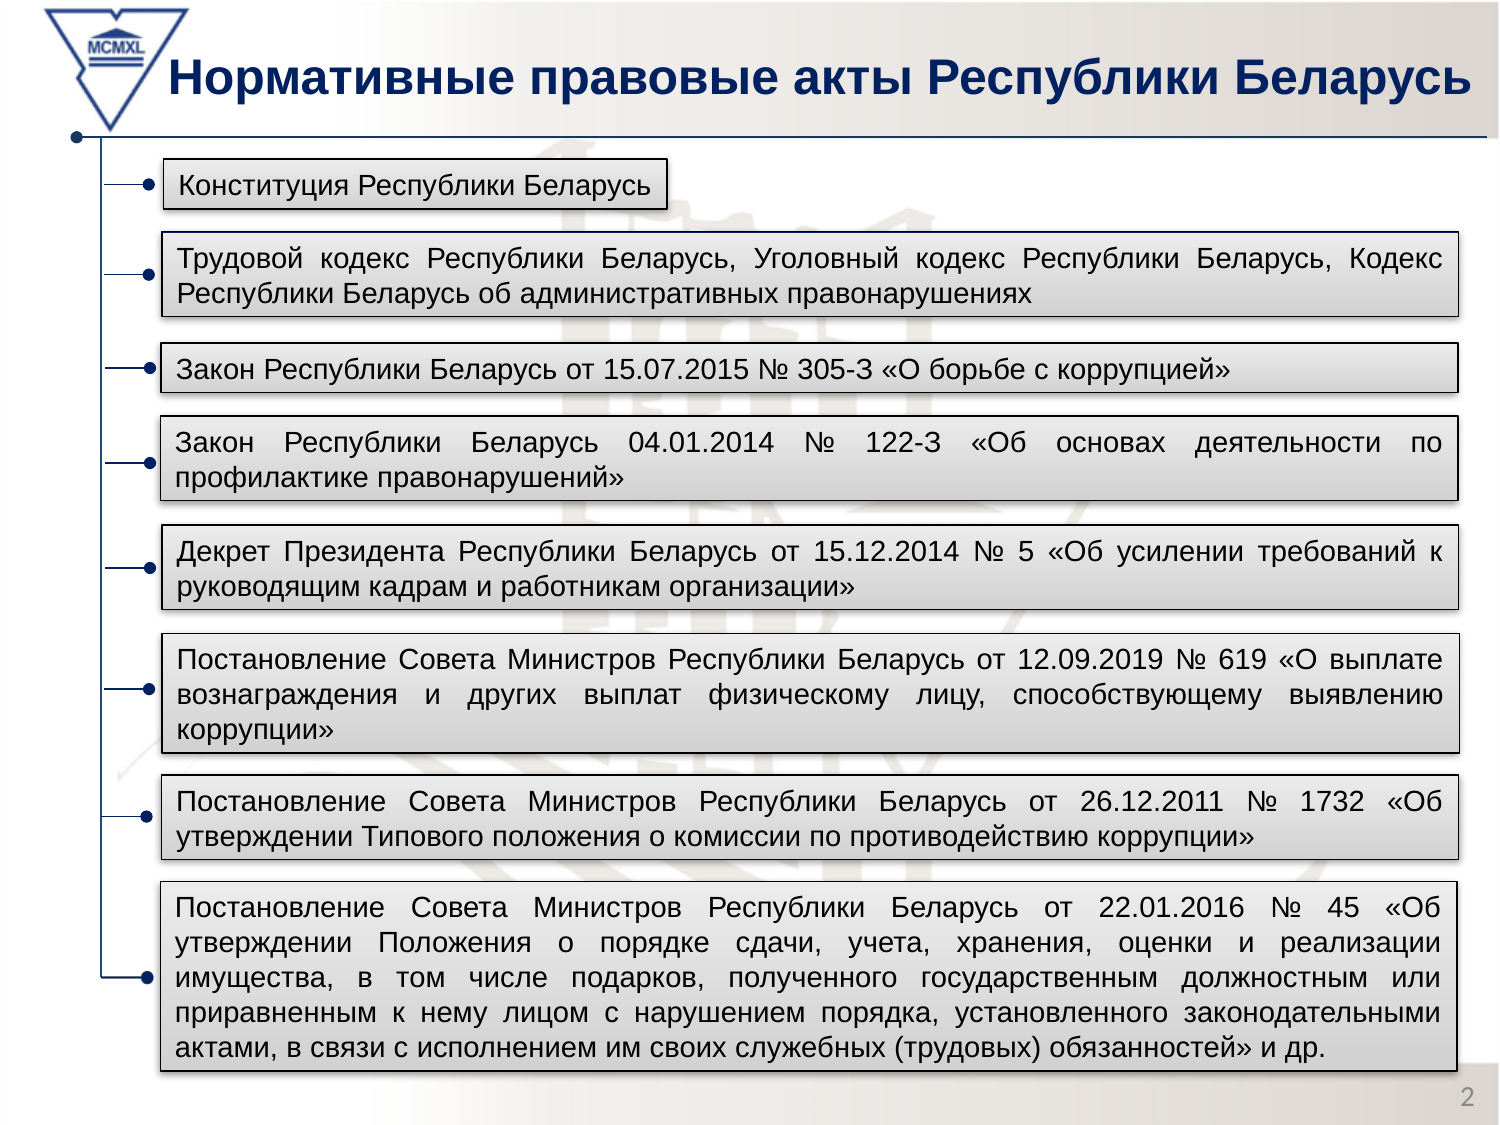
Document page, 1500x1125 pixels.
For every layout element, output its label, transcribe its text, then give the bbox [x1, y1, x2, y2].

text_box Конституция Республики Беларусь [163, 158, 668, 210]
text_box Закон Республики Беларусь 04.01.2014 № 122-З «Об основах деятельности по профилактике правонарушений» [160, 415, 1459, 501]
text_box Постановление Совета Министров Республики Беларусь от 26.12.2011 № 1732 «Об утверждении Типового положения о комиссии по противодействию коррупции» [161, 774, 1459, 860]
picture [0, 1, 1500, 1125]
slide_number 2 [1139, 1065, 1490, 1125]
text_box Нормативные правовые акты Республики Беларусь [133, 37, 1488, 112]
text_box Постановление Совета Министров Республики Беларусь от 22.01.2016 № 45 «Об утверждении Положения о порядке сдачи, учета, хранения, оценки и реализации имущества, в том числе подарков, полученного государственным должностным или приравненным к нему лицом с нарушением порядка, установленного законодательными актами, в связи с исполнением им своих служебных (трудовых) обязанностей» и др. [160, 881, 1458, 1072]
text_box Трудовой кодекс Республики Беларусь, Уголовный кодекс Республики Беларусь, Кодекс Республики Беларусь об административных правонарушениях [161, 231, 1459, 317]
text_box Закон Республики Беларусь от 15.07.2015 № 305-З «О борьбе с коррупцией» [160, 342, 1459, 393]
text_box Декрет Президента Республики Беларусь от 15.12.2014 № 5 «Об усилении требований к руководящим кадрам и работникам организации» [161, 524, 1459, 610]
text_box Постановление Совета Министров Республики Беларусь от 12.09.2019 № 619 «О выплате вознаграждения и других выплат физическому лицу, способствующему выявлению коррупции» [161, 633, 1460, 754]
